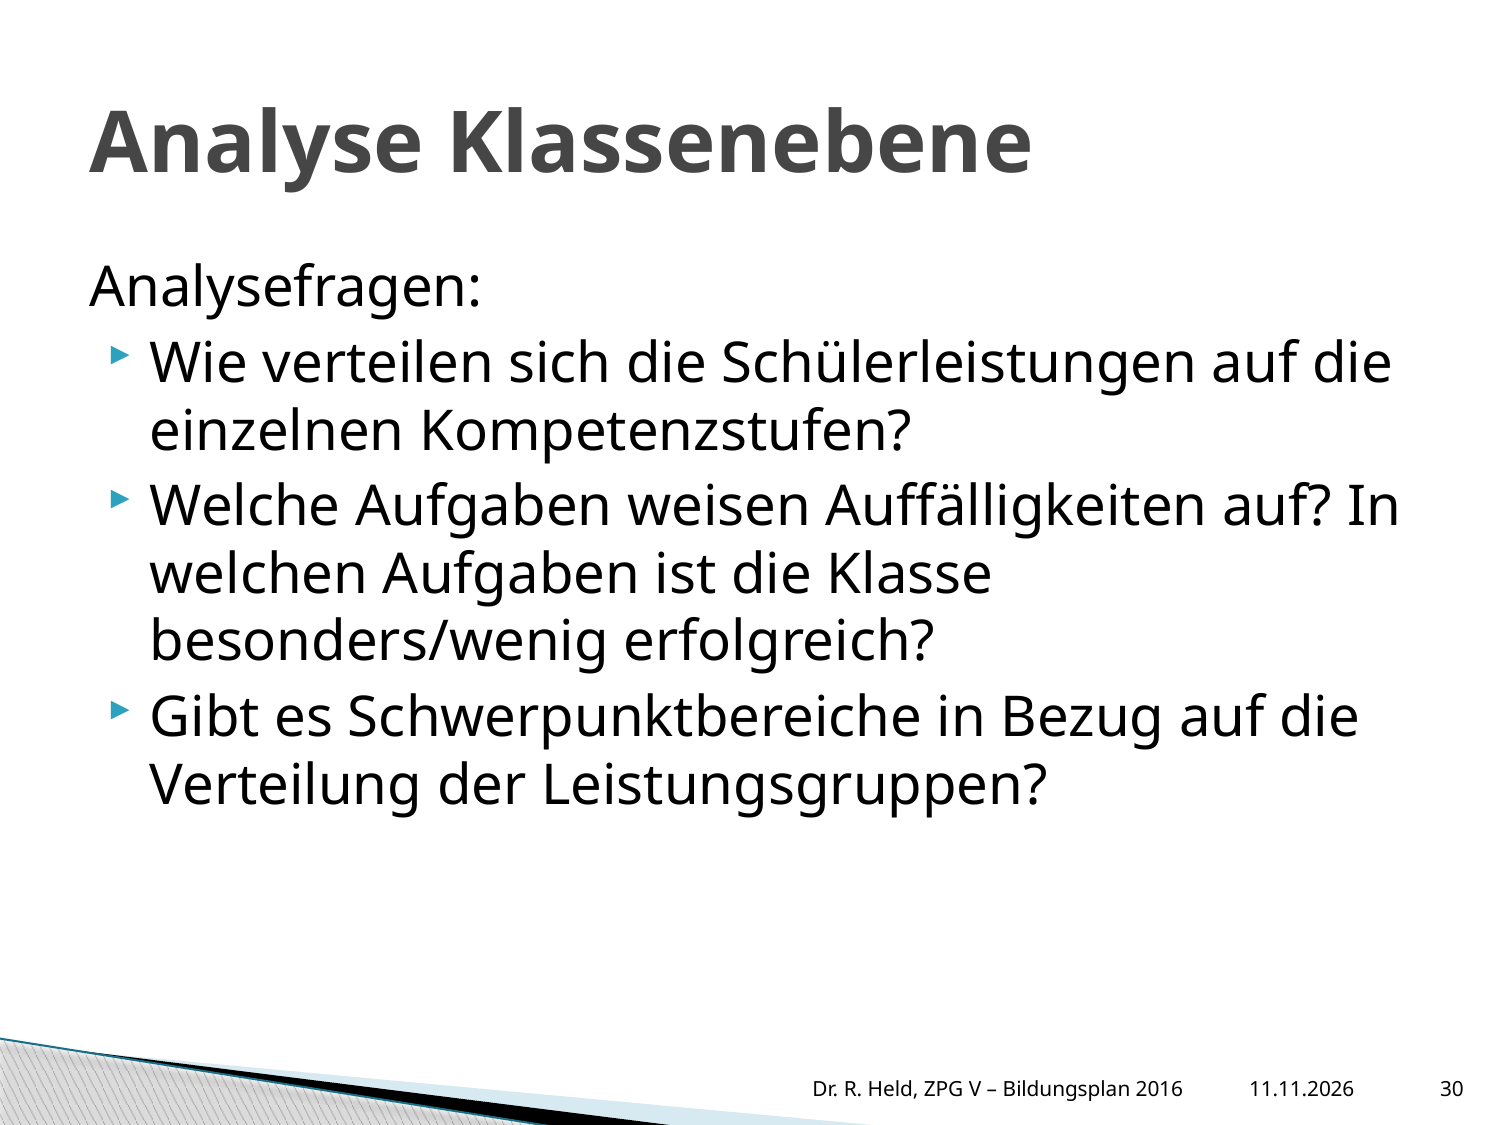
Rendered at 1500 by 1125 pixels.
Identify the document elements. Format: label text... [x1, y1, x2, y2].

list Analysefragen: Wie verteilen sich die Schülerleistungen auf die einzelnen Kompetenzstufen? Welche Aufgaben weisen Auffälligkeiten auf? In welchen Aufgaben ist die Klasse besonders/wenig erfolgreich? Gibt es Schwerpunktbereiche in Bezug auf die Verteilung der Leistungsgruppen? [75, 243, 1425, 986]
slide_number 30 [1399, 1051, 1479, 1112]
footer Dr. R. Held, ZPG V – Bildungsplan 2016 [797, 1051, 1235, 1112]
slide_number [1235, 1051, 1399, 1112]
title Analyse Klassenebene [75, 45, 1425, 233]
